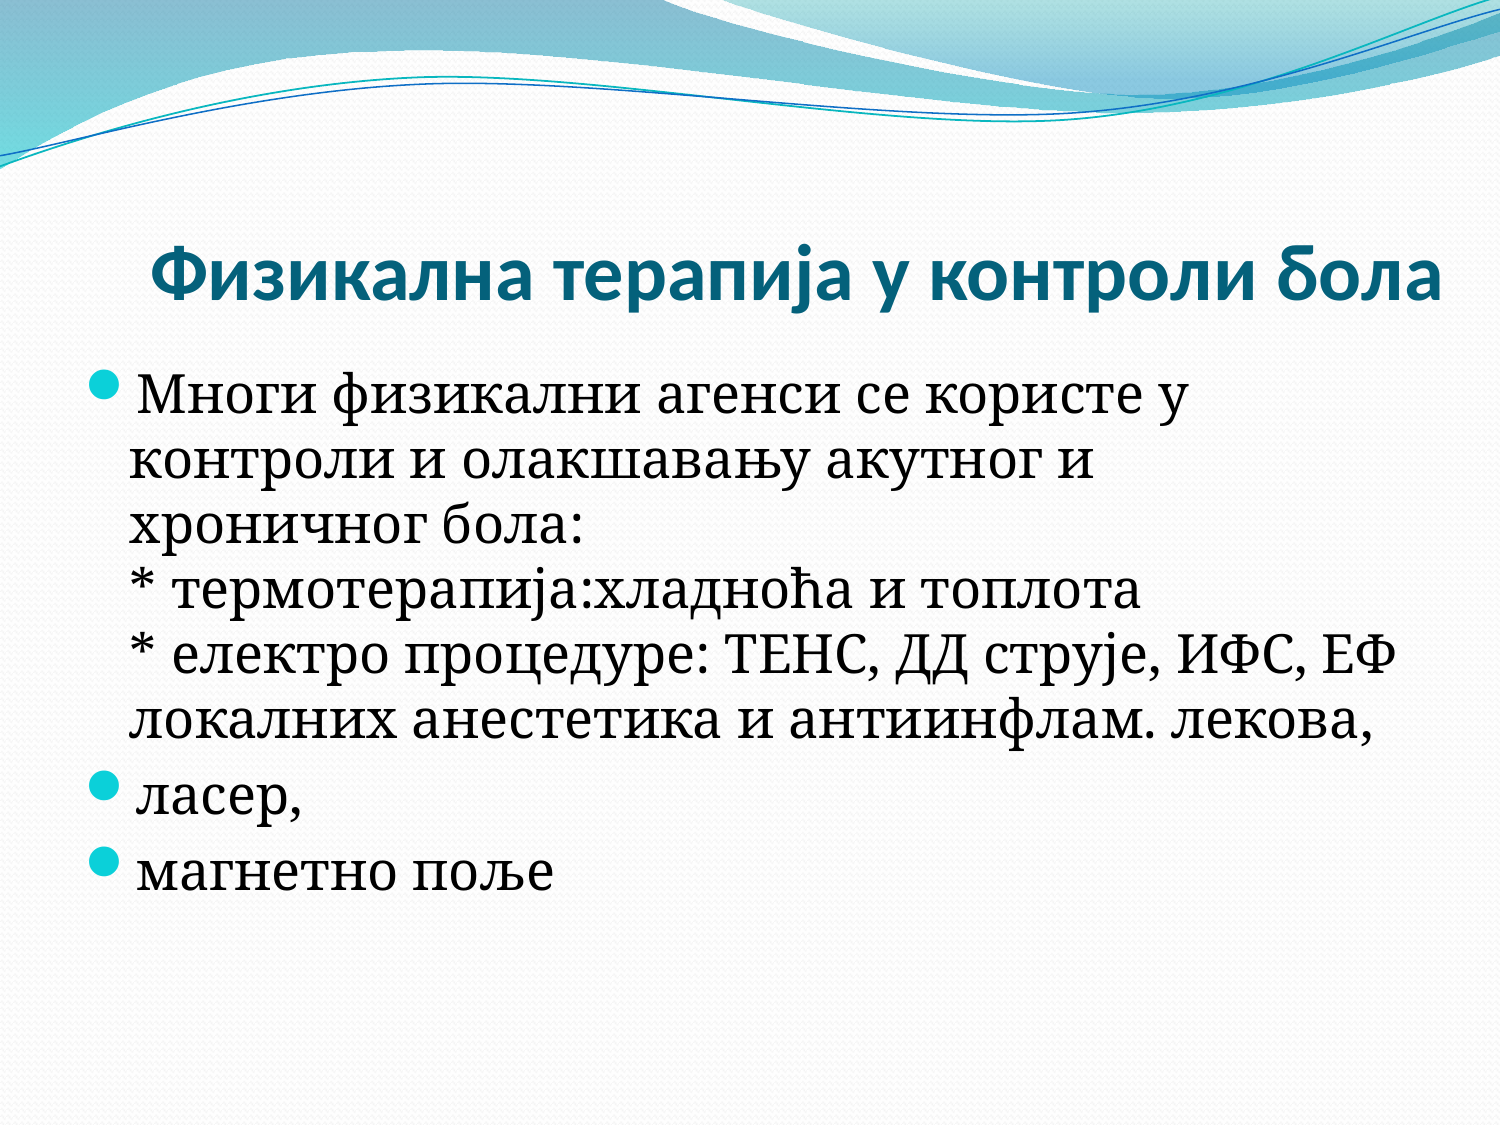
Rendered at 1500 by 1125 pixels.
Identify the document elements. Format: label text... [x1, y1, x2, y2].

list Многи физикални агенси се користе у контроли и олакшавању акутног и хроничног бола: * термотерапија:хладноћа и топлота * електро процедуре: ТЕНС, ДД струје, ИФС, ЕФ локалних анестетика и антиинфлам. лекова, ласер, магнетно поље [70, 351, 1421, 985]
title Физикална терапија у контроли бола [150, 128, 1500, 317]
